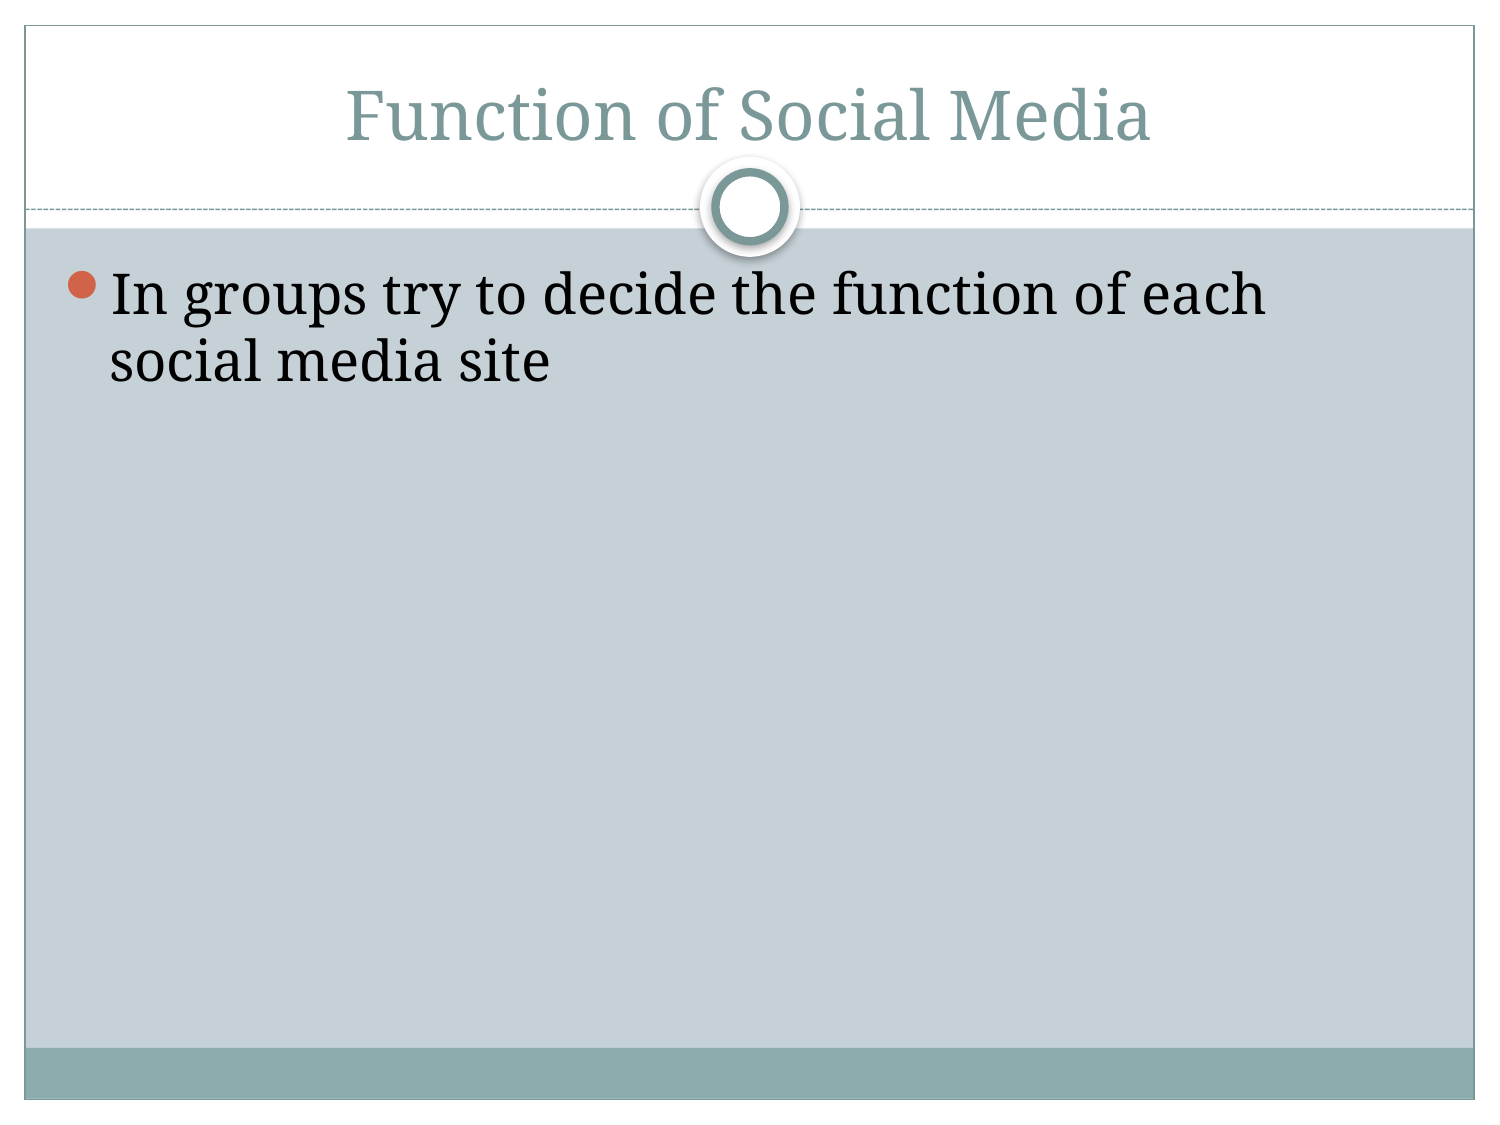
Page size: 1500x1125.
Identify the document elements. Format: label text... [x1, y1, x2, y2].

title Function of Social Media [49, 37, 1450, 162]
list In groups try to decide the function of each social media site [49, 250, 1445, 1001]
